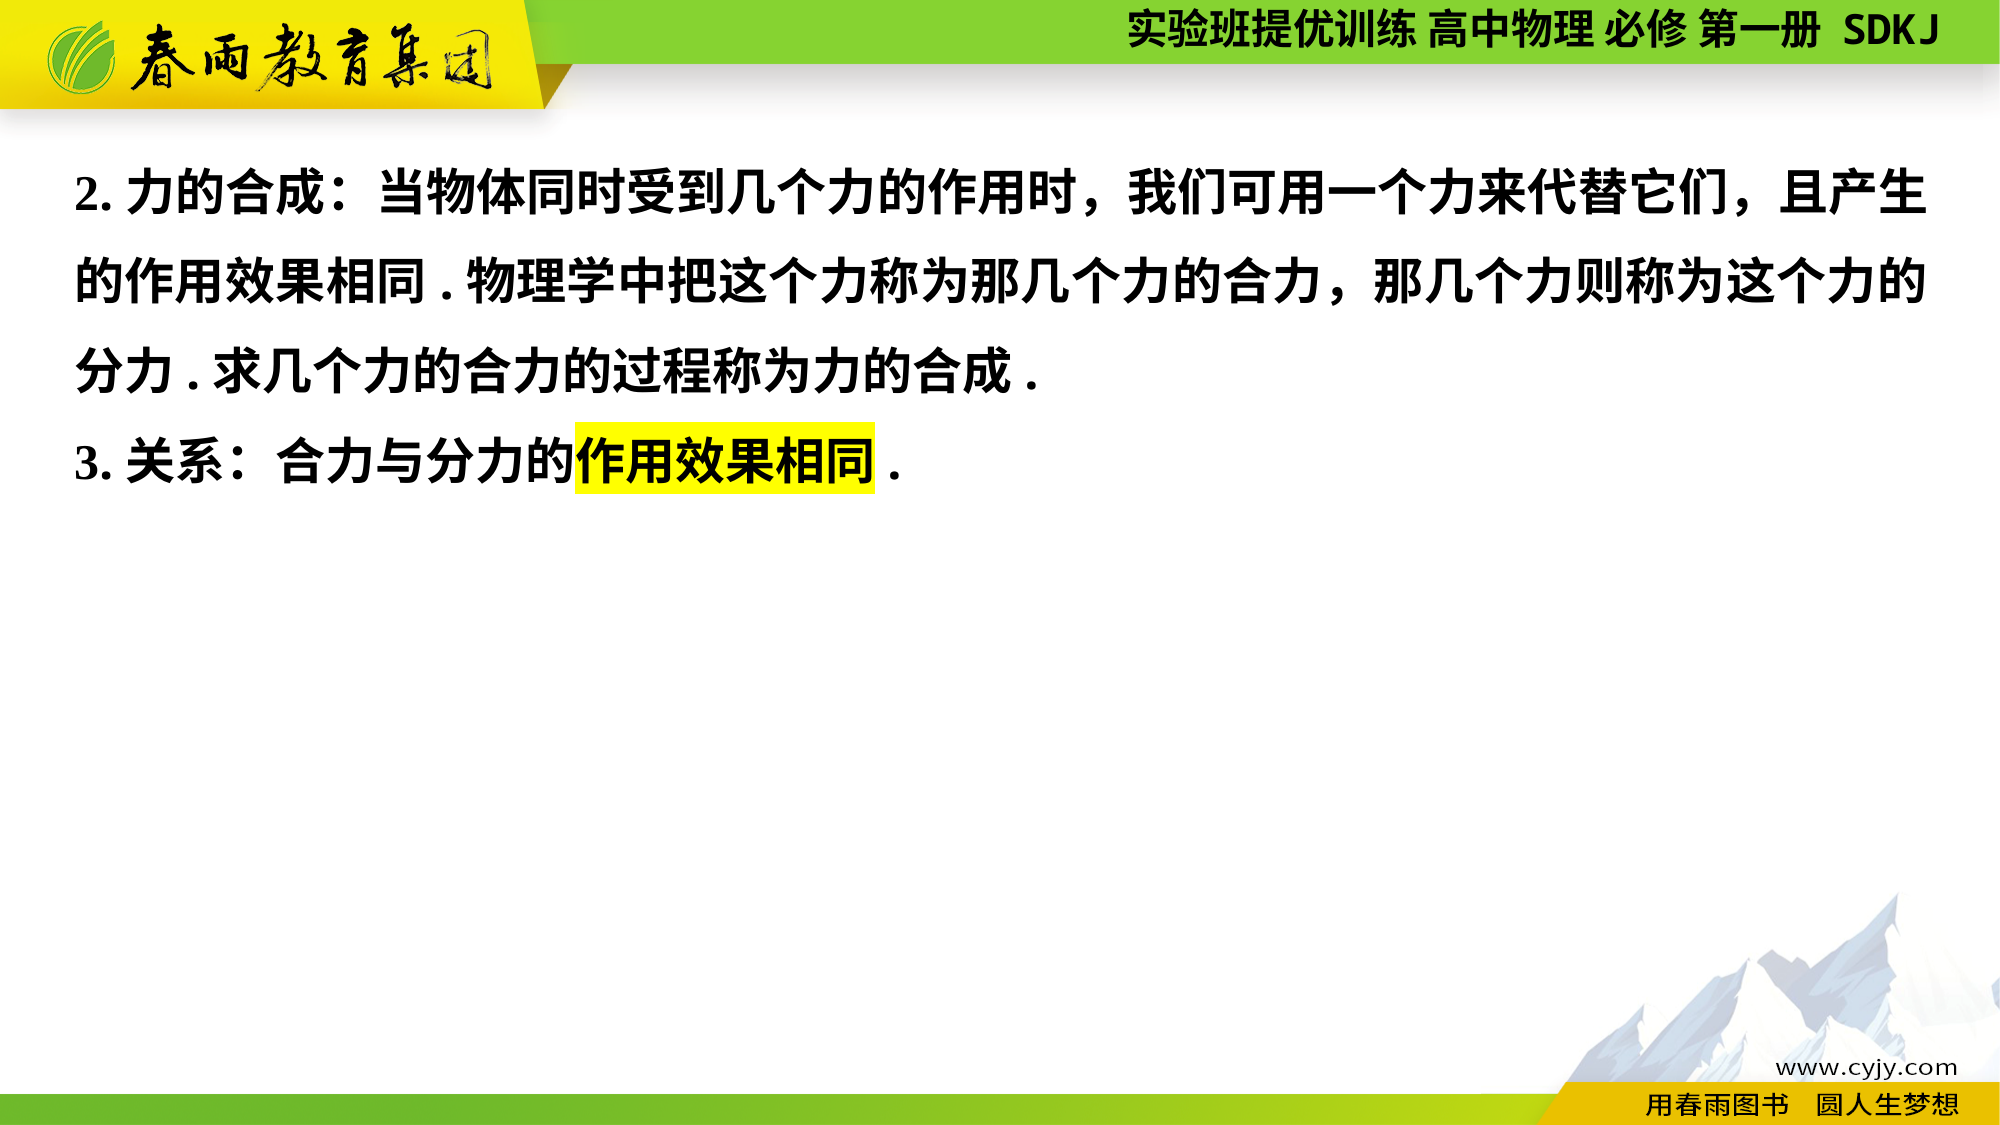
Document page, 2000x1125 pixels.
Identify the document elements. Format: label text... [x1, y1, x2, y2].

picture [0, 0, 2000, 1125]
list 2.力的合成：当物体同时受到几个力的作用时，我们可用一个力来代替它们，且产生的作用效果相同.物理学中把这个力称为那几个力的合力，那几个力则称为这个力的分力.求几个力的合力的过程称为力的合成. 3.关系：合力与分力的作用效果相同. [59, 122, 1944, 490]
